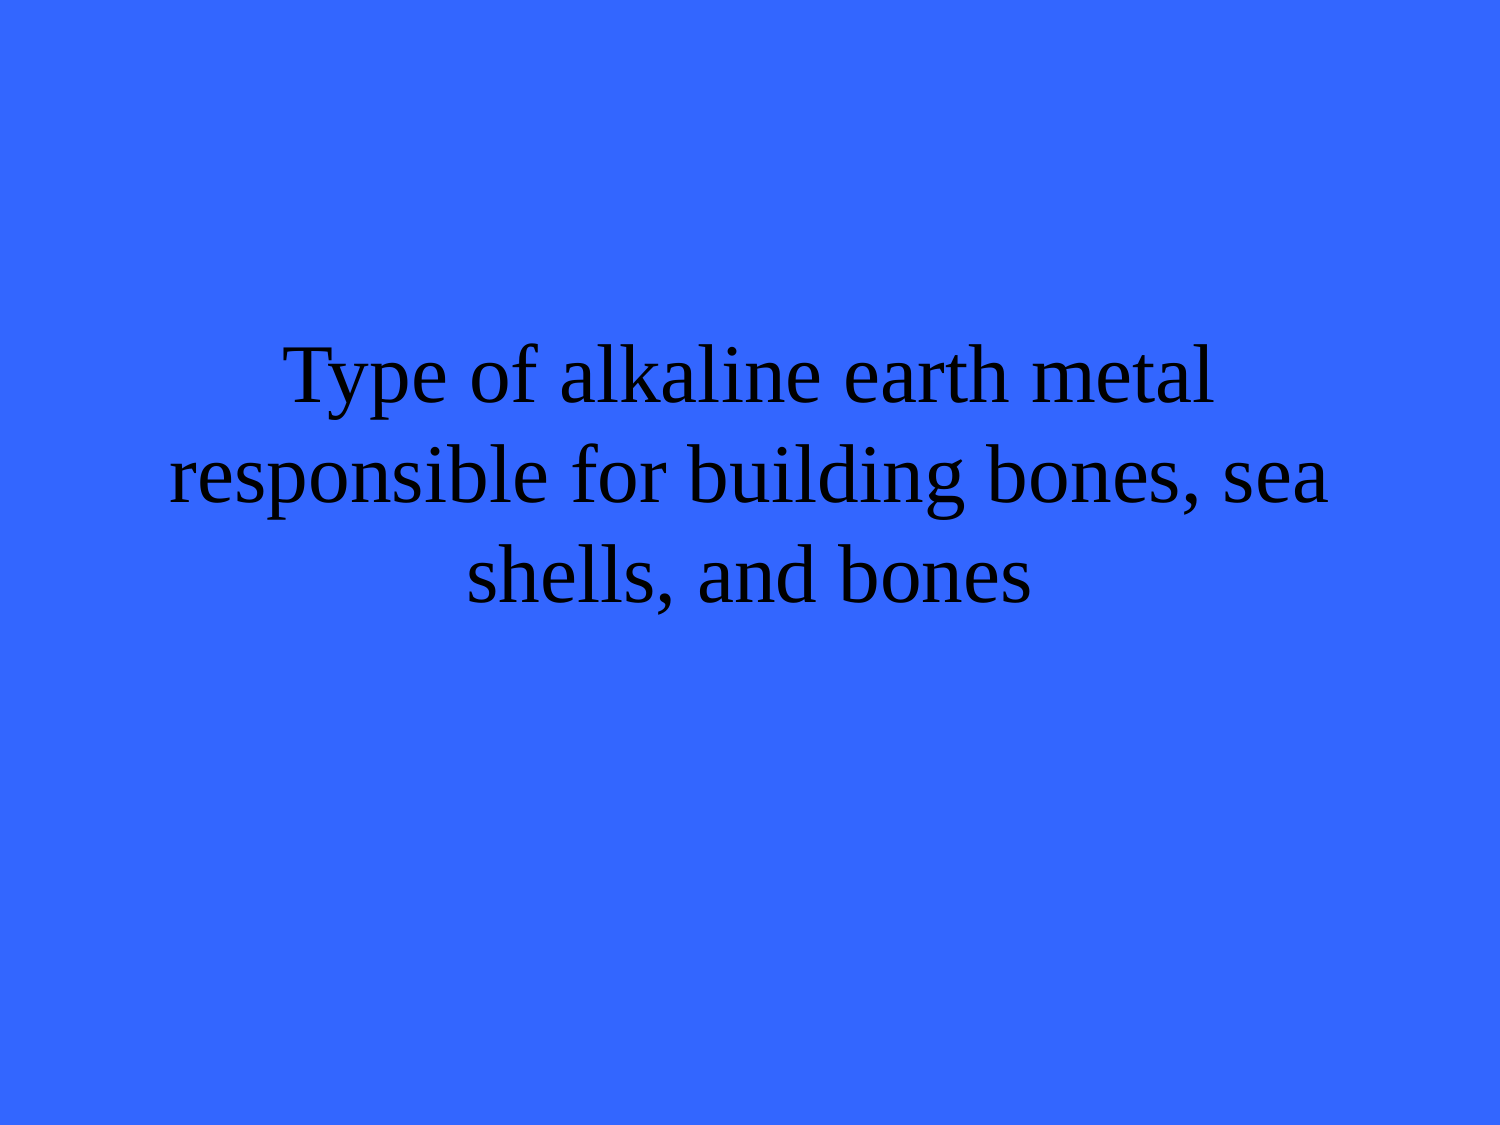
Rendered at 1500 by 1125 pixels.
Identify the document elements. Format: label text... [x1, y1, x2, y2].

title Type of alkaline earth metal responsible for building bones, sea shells, and bones [112, 374, 1388, 563]
